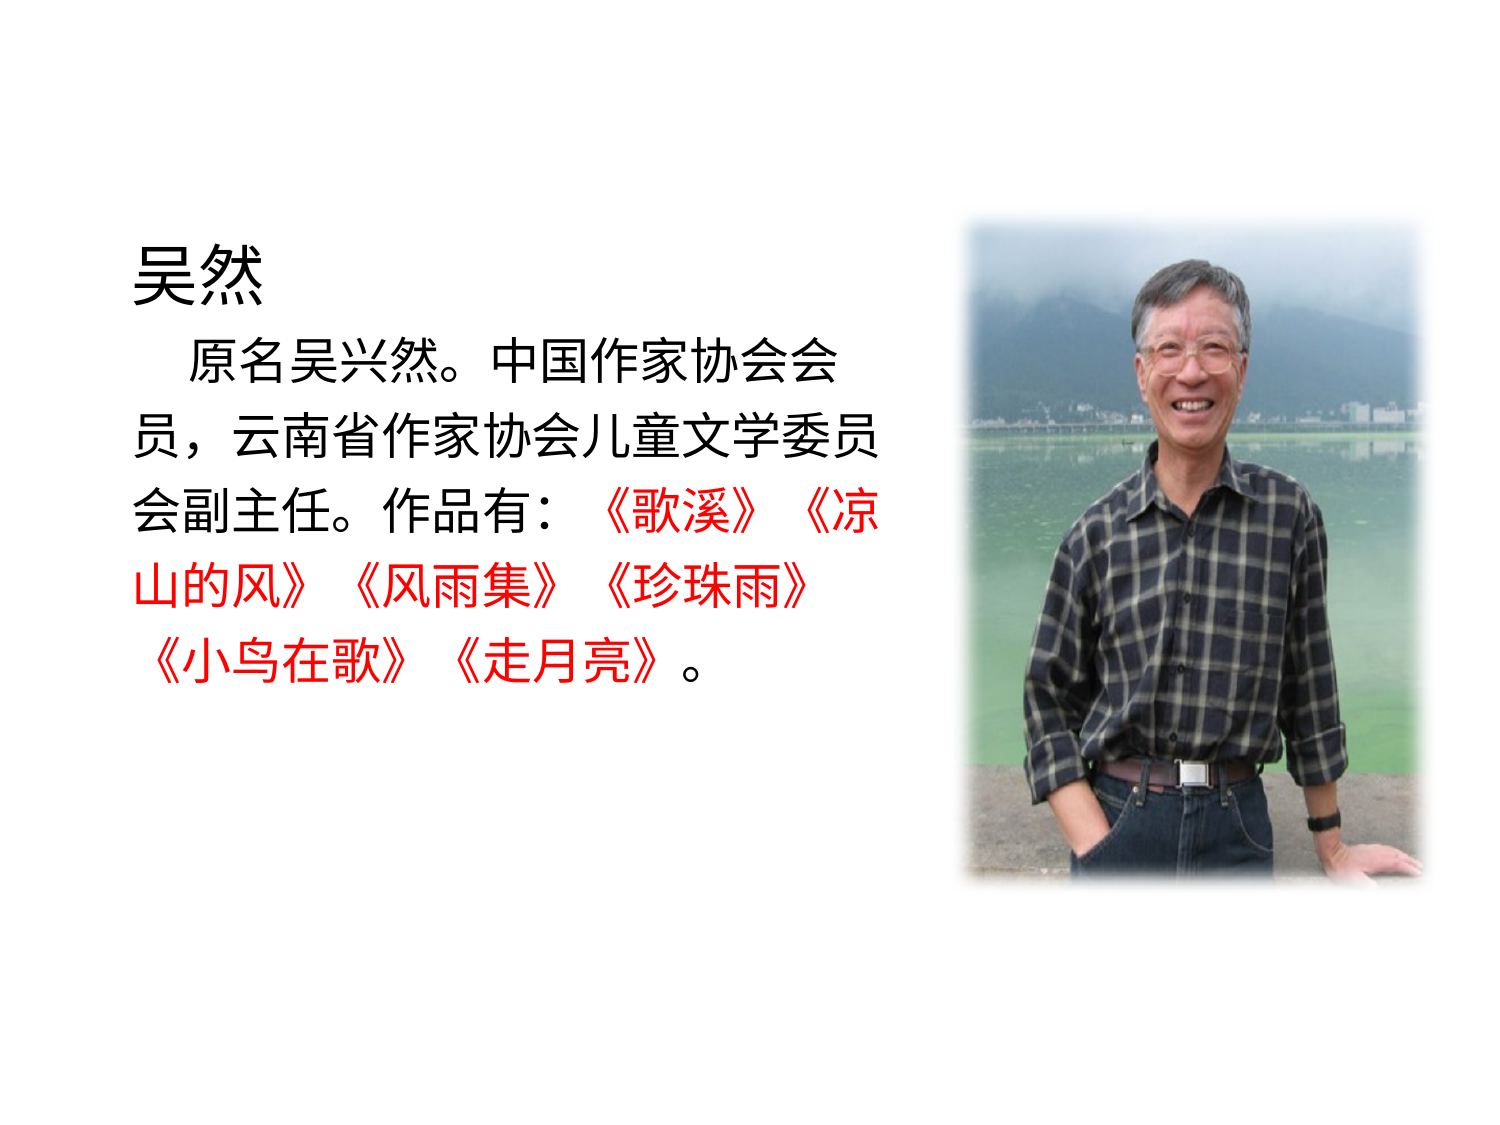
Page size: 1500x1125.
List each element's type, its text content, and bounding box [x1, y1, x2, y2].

text_box 吴然 原名吴兴然。中国作家协会会员，云南省作家协会儿童文学委员会副主任。作品有：《歌溪》《凉山的风》《风雨集》《珍珠雨》《小鸟在歌》《走月亮》。 [117, 231, 904, 716]
picture [950, 205, 1436, 895]
